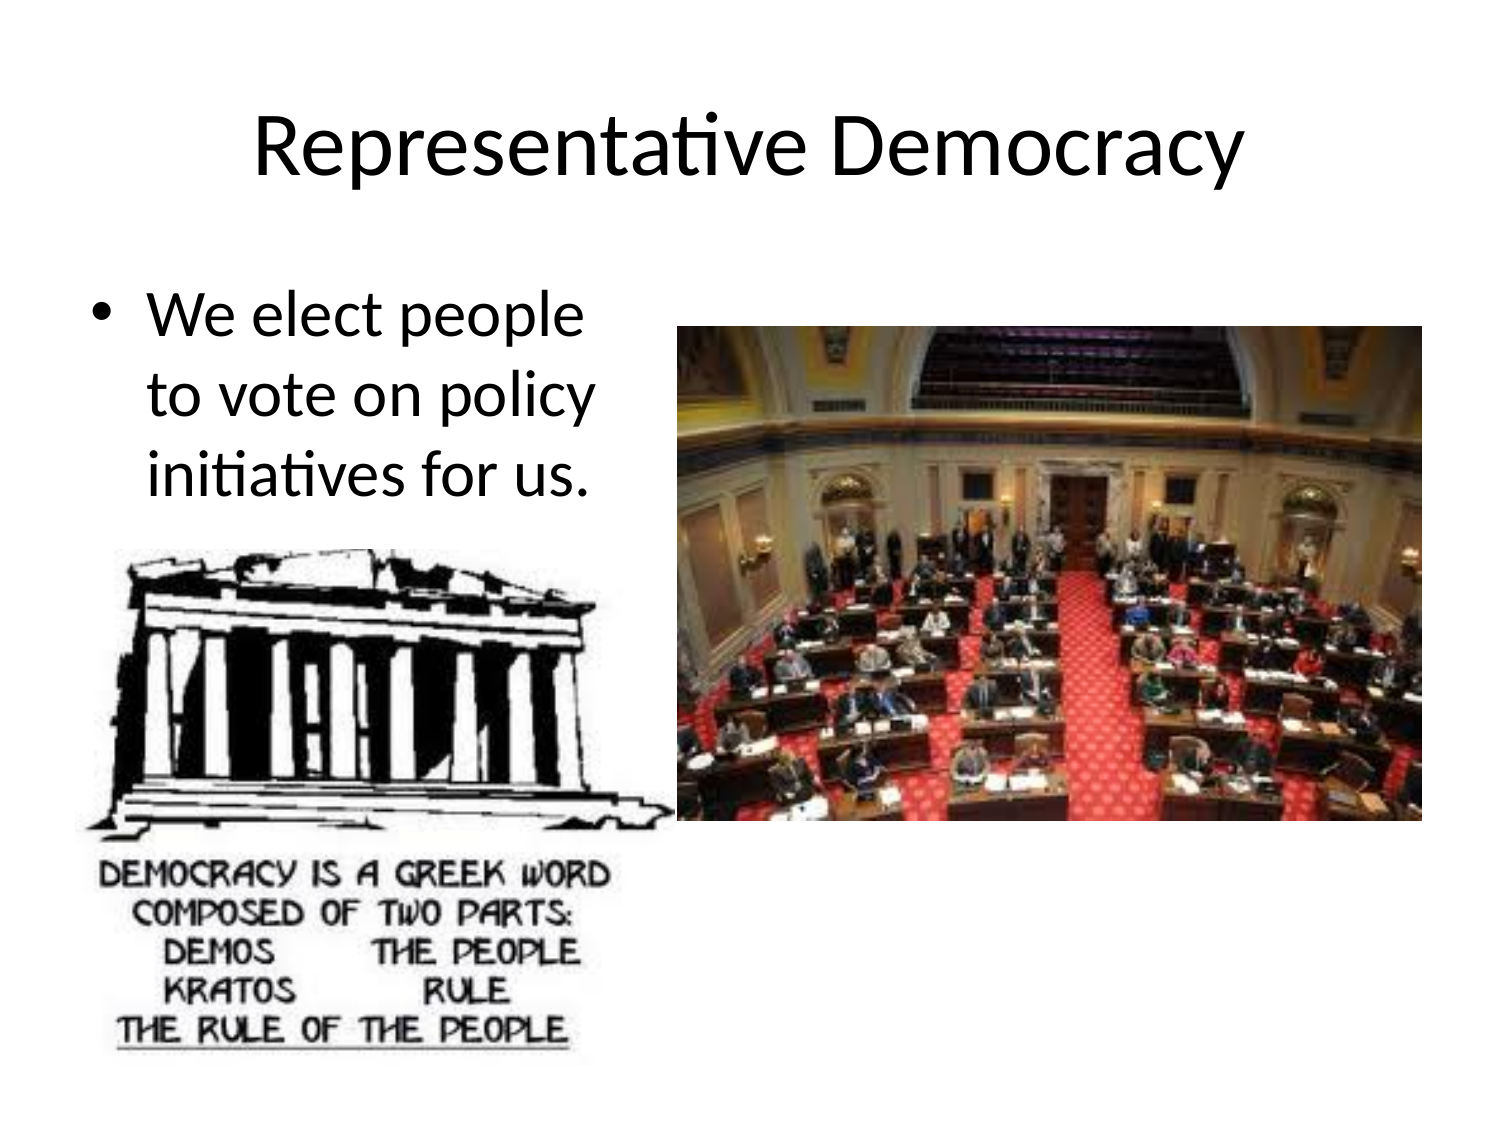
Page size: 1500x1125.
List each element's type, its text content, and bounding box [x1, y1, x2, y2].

title Representative Democracy [75, 45, 1425, 233]
picture [74, 549, 675, 1067]
list We elect people to vote on policy initiatives for us. [75, 262, 650, 548]
picture [677, 325, 1422, 822]
